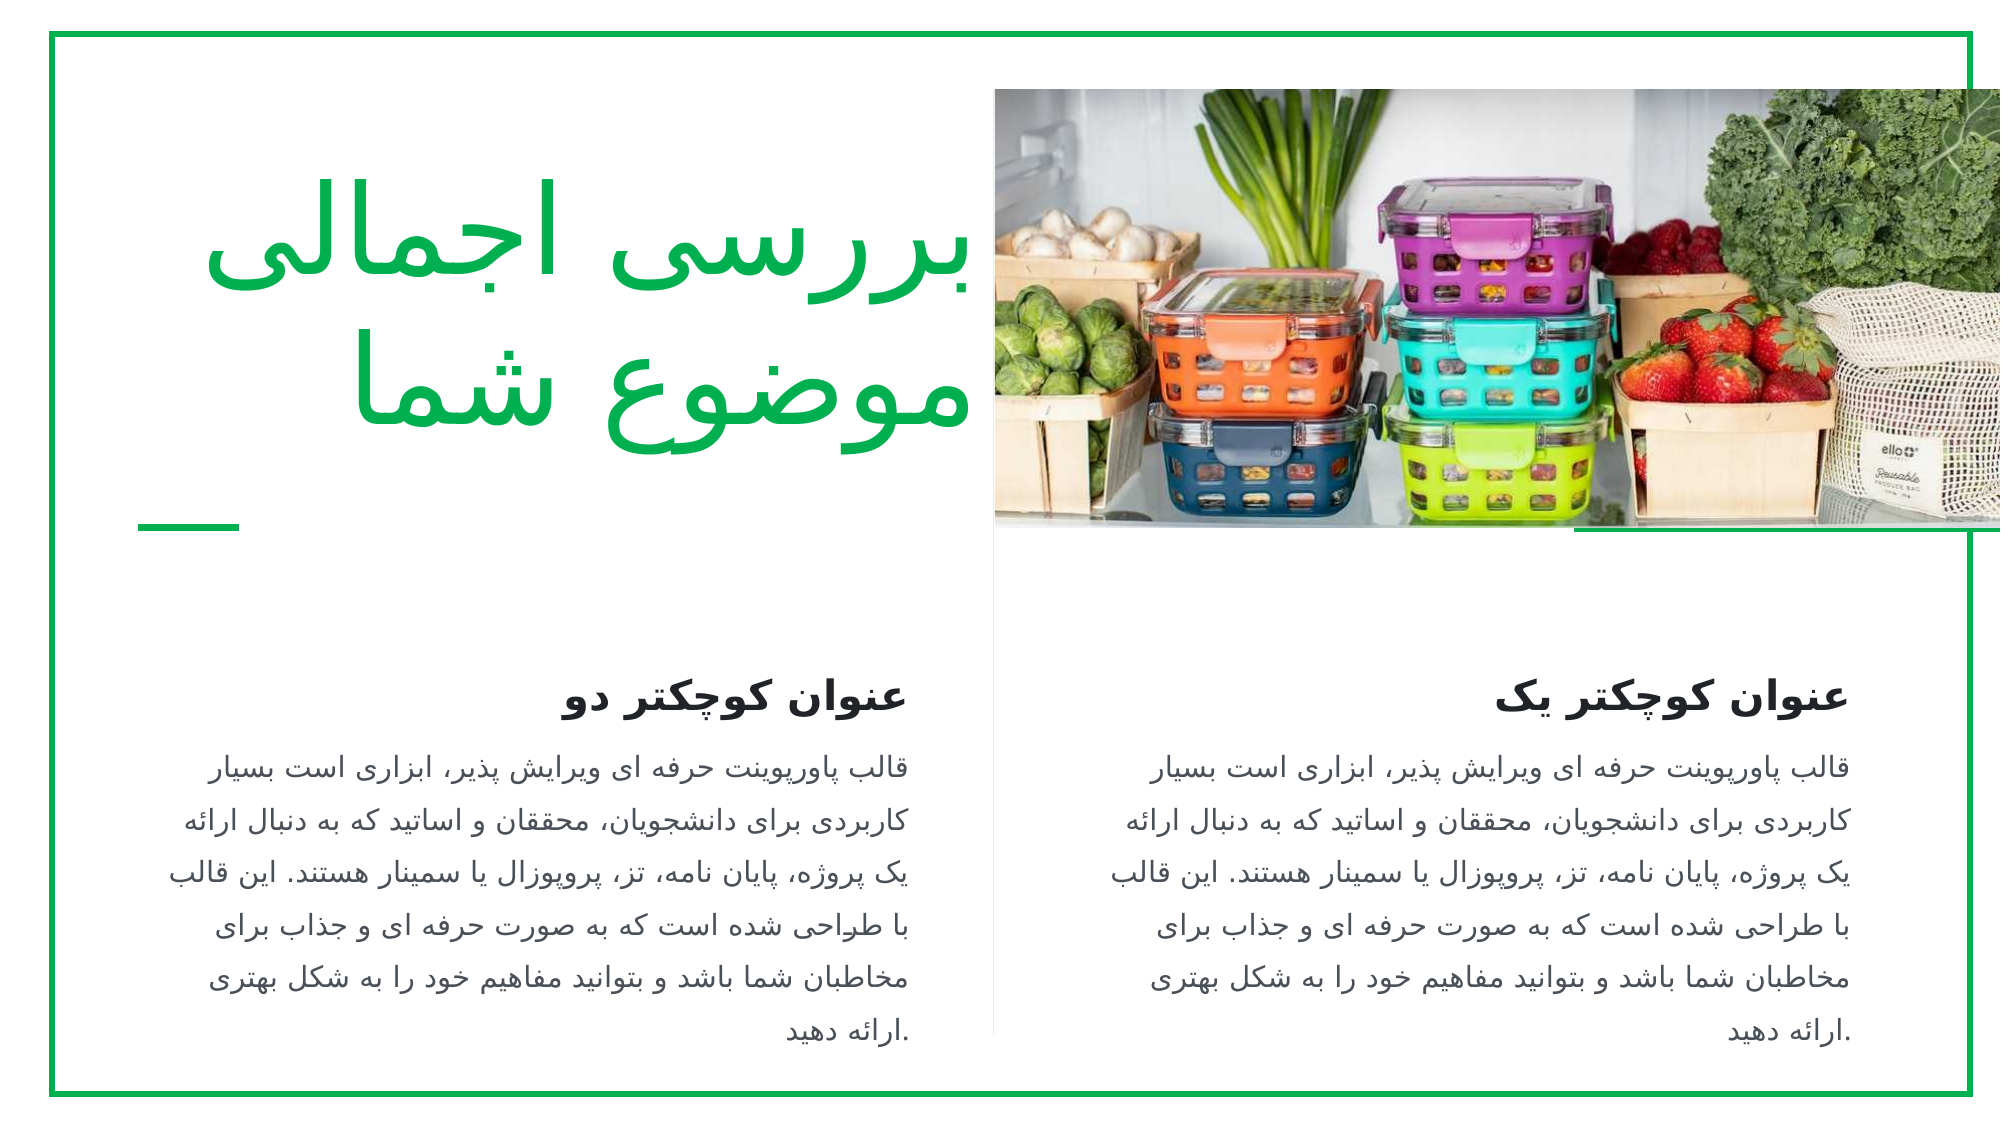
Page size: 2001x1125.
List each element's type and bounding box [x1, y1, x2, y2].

picture [994, 89, 2000, 528]
text_box [51, 34, 1970, 1094]
